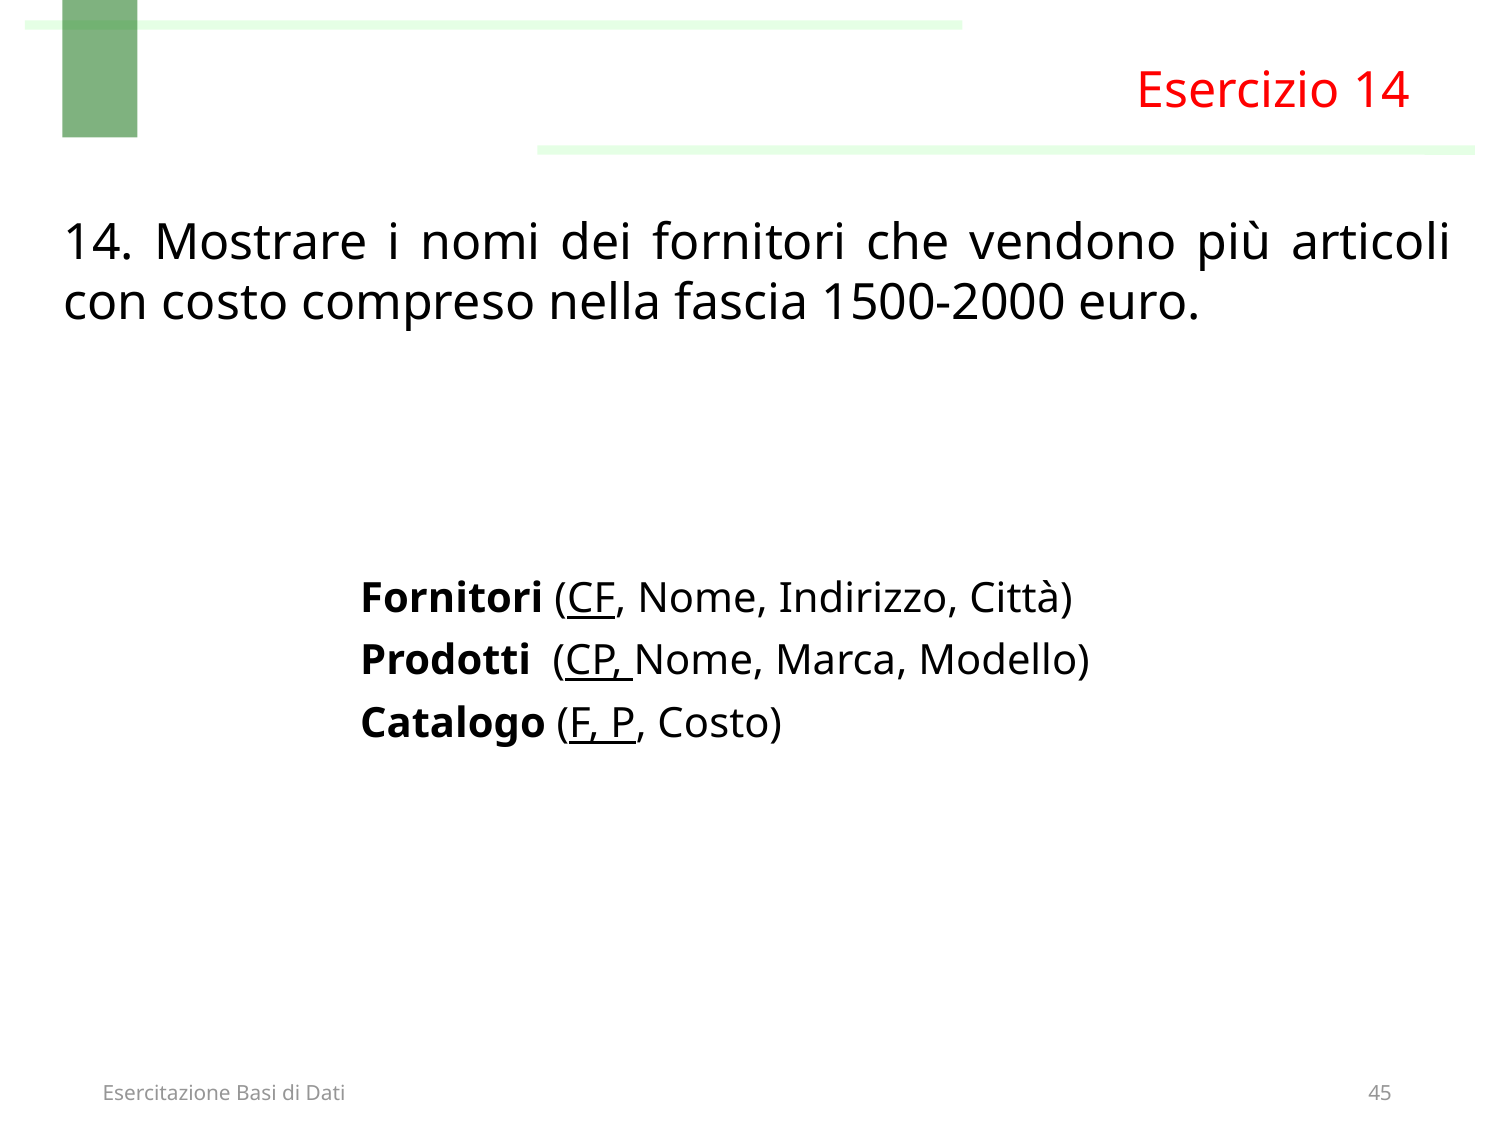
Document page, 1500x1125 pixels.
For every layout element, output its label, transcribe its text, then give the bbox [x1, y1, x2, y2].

text_box 14. Mostrare i nomi dei fornitori che vendono più articoli con costo compreso nella fascia 1500-2000 euro. [49, 202, 1467, 338]
text_box [50, 338, 1425, 950]
text_box Fornitori (CF, Nome, Indirizzo, Città) Prodotti (CP, Nome, Marca, Modello) Catalogo (F, P, Costo) [276, 563, 1199, 787]
text_box Esercizio 14 [174, 37, 1425, 138]
